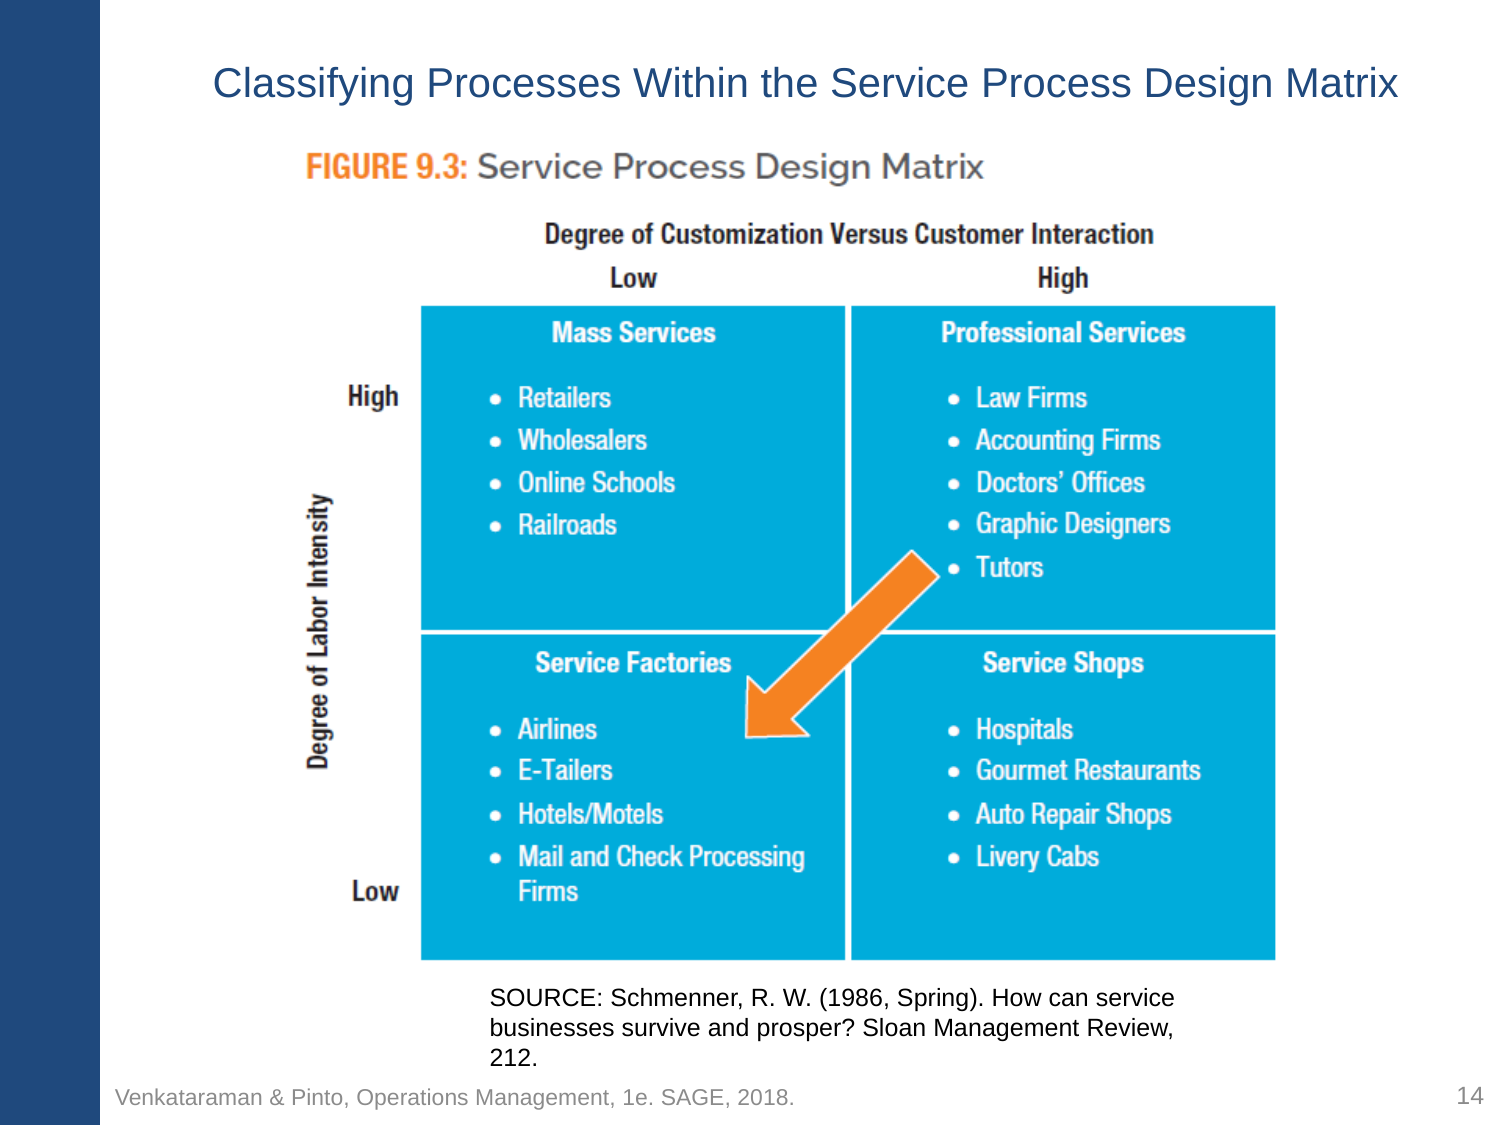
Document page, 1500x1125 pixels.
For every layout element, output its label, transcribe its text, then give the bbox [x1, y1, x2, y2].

title Classifying Processes Within the Service Process Design Matrix [125, 24, 1488, 138]
slide_number 14 [1424, 1065, 1500, 1125]
picture [290, 129, 1310, 980]
footer Venkataraman & Pinto, Operations Management, 1e. SAGE, 2018. [99, 1074, 1250, 1125]
text_box SOURCE: Schmenner, R. W. (1986, Spring). How can service businesses survive and prosper? Sloan Management Review, 212. [474, 988, 1225, 1079]
